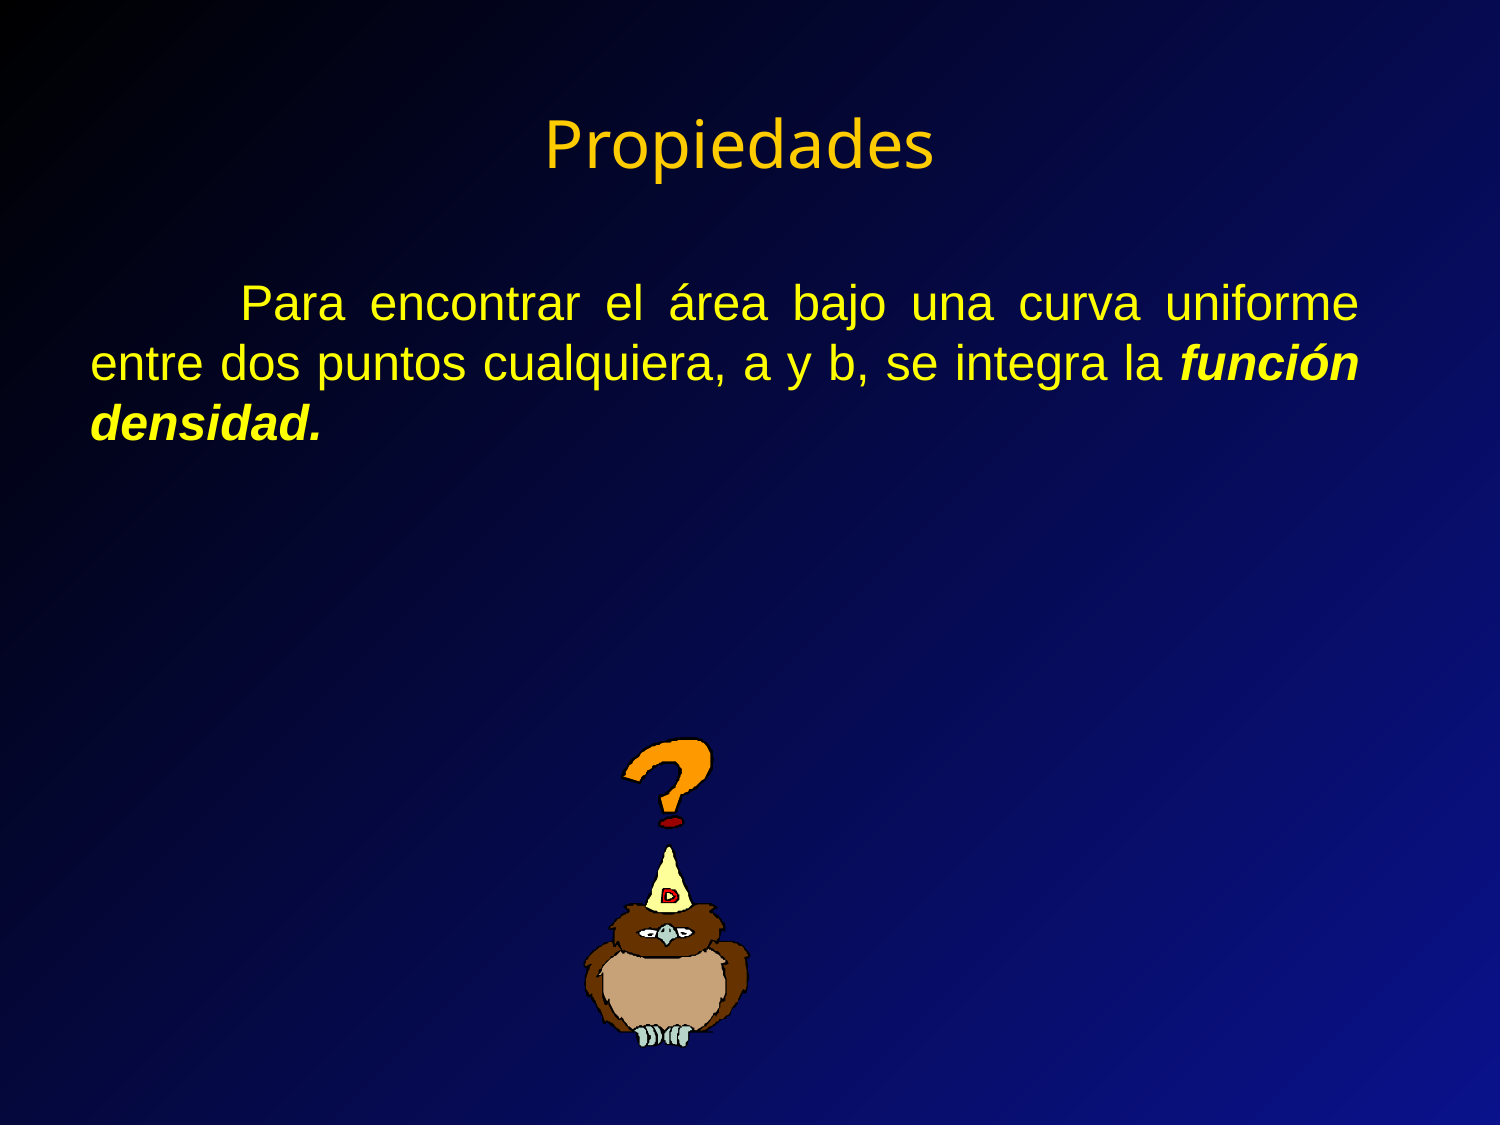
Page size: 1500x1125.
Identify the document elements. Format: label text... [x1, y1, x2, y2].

title Propiedades [74, 44, 1426, 233]
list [583, 737, 752, 1050]
list Para encontrar el área bajo una curva uniforme entre dos puntos cualquiera, a y b, se integra la función densidad. [74, 262, 1376, 758]
